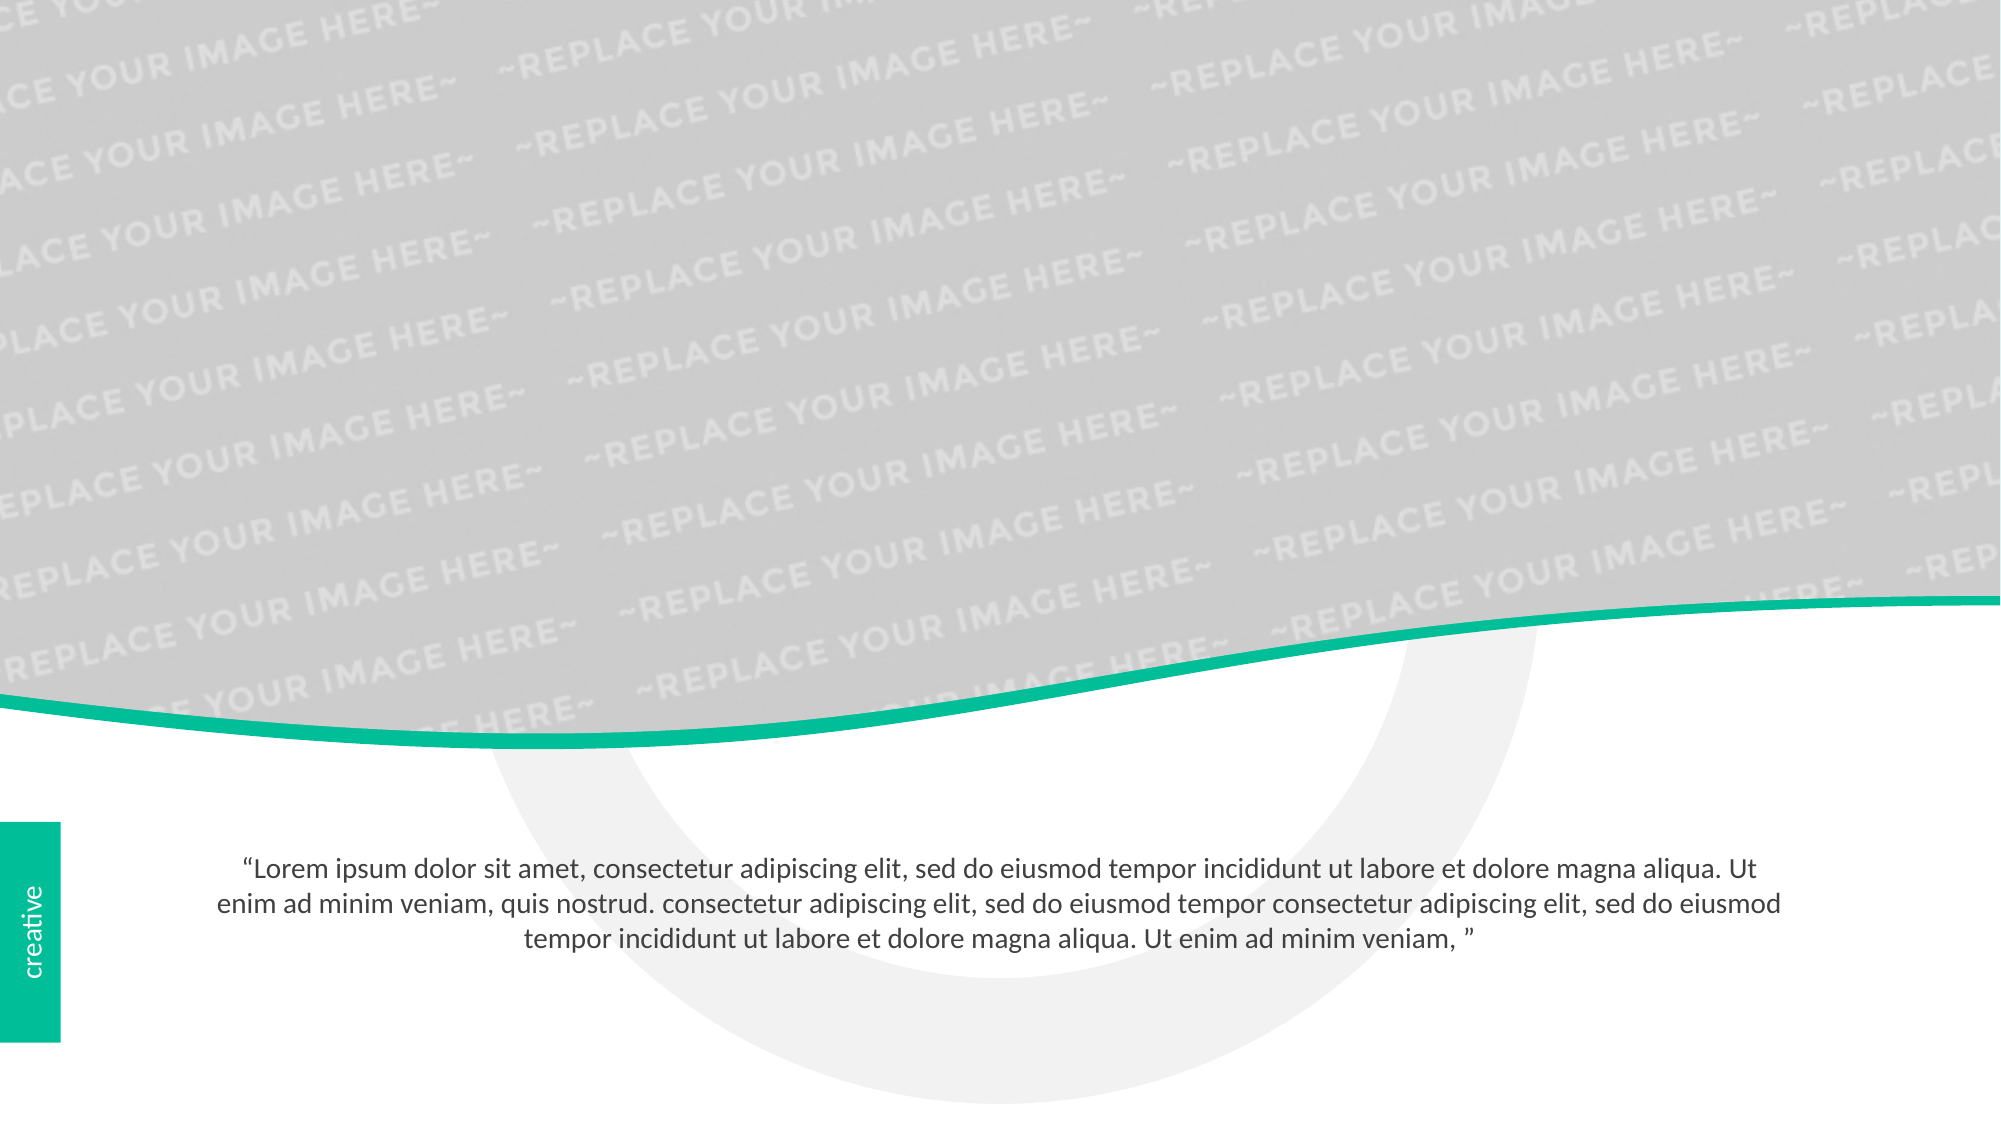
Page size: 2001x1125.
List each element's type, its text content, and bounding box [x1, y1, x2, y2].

text_box “Lorem ipsum dolor sit amet, consectetur adipiscing elit, sed do eiusmod tempor incididunt ut labore et dolore magna aliqua. Ut enim ad minim veniam, quis nostrud. consectetur adipiscing elit, sed do eiusmod tempor consectetur adipiscing elit, sed do eiusmod tempor incididunt ut labore et dolore magna aliqua. Ut enim ad minim veniam, ” [201, 841, 1799, 962]
picture [0, 0, 2000, 734]
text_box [0, 821, 61, 1043]
